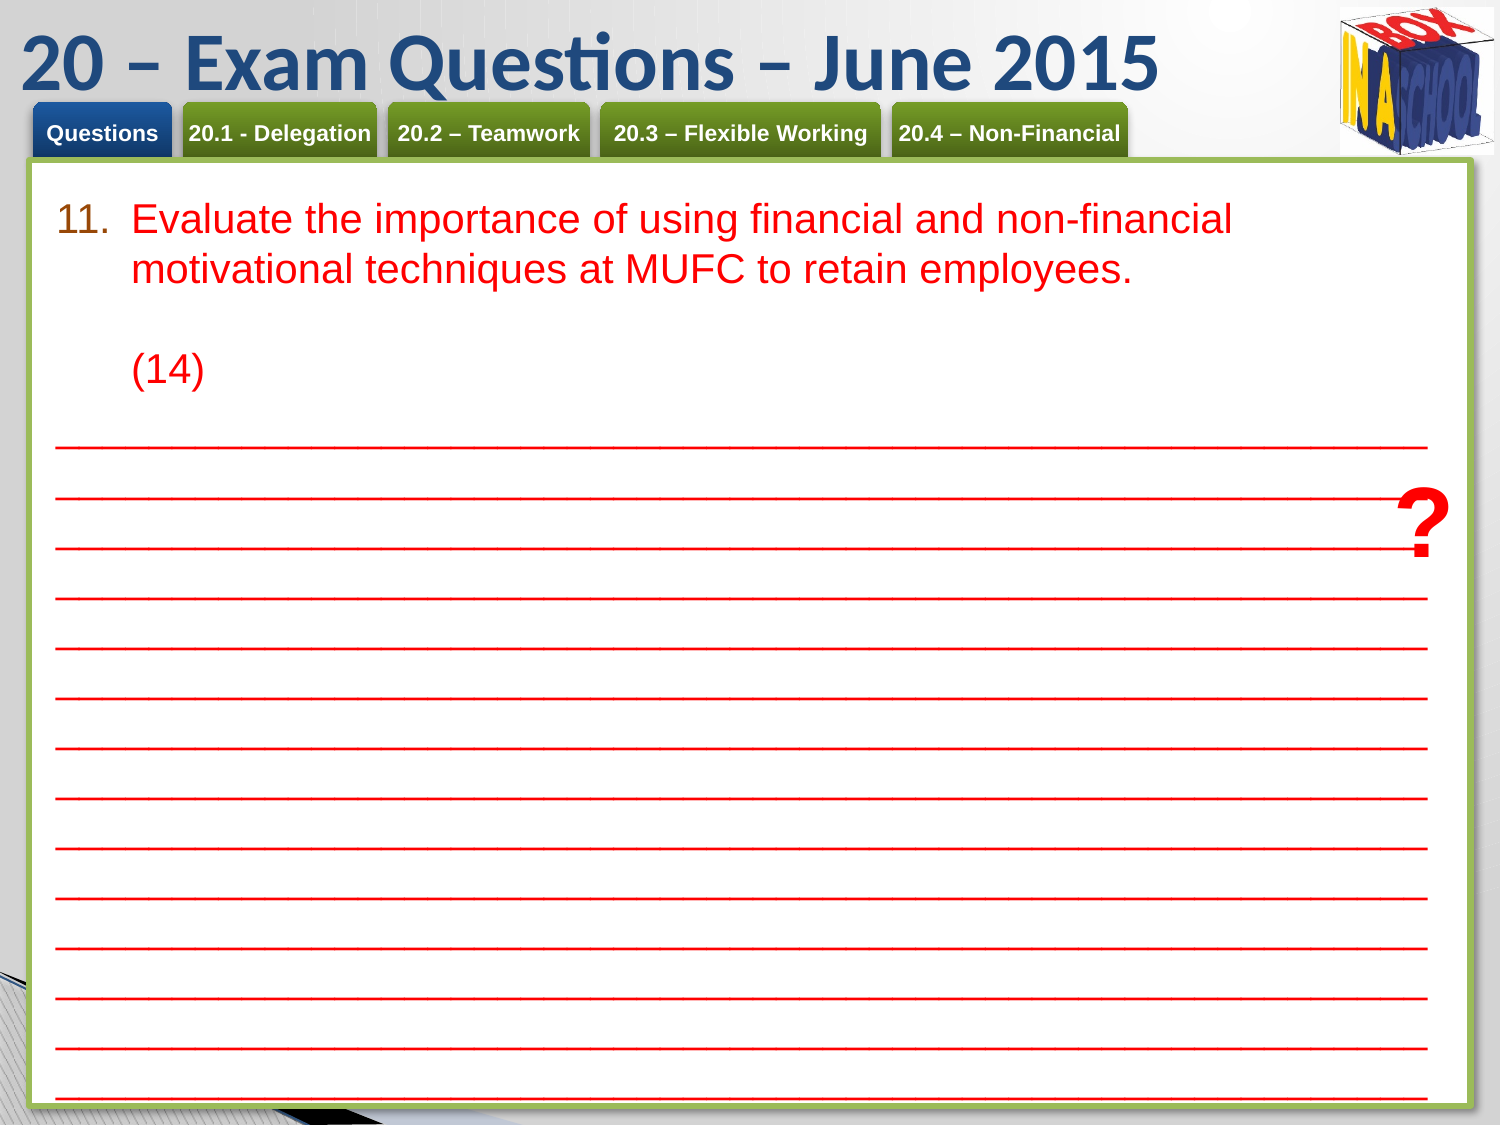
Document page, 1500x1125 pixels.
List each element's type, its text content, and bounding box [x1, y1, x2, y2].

text_box Evaluate the importance of using financial and non-financial motivational techniques at MUFC to retain employees. (14) ___________________________________________________________________________________________________________________________________________________________________________________________________________________________________________________________________________________________________________________________________________________________________________________________________________________________________________________________________________________________________________________________________________________________________________________________________________________________________________________________________________________________________________________________________________________________________________________________________________________________________________________________________________________________________________________________________________________(Total for Question 11 = 14 marks) [41, 184, 1447, 1125]
title 20 – Exam Questions – June 2015 [5, 11, 1270, 102]
text_box ? [1379, 449, 1470, 585]
picture [1340, 7, 1495, 155]
